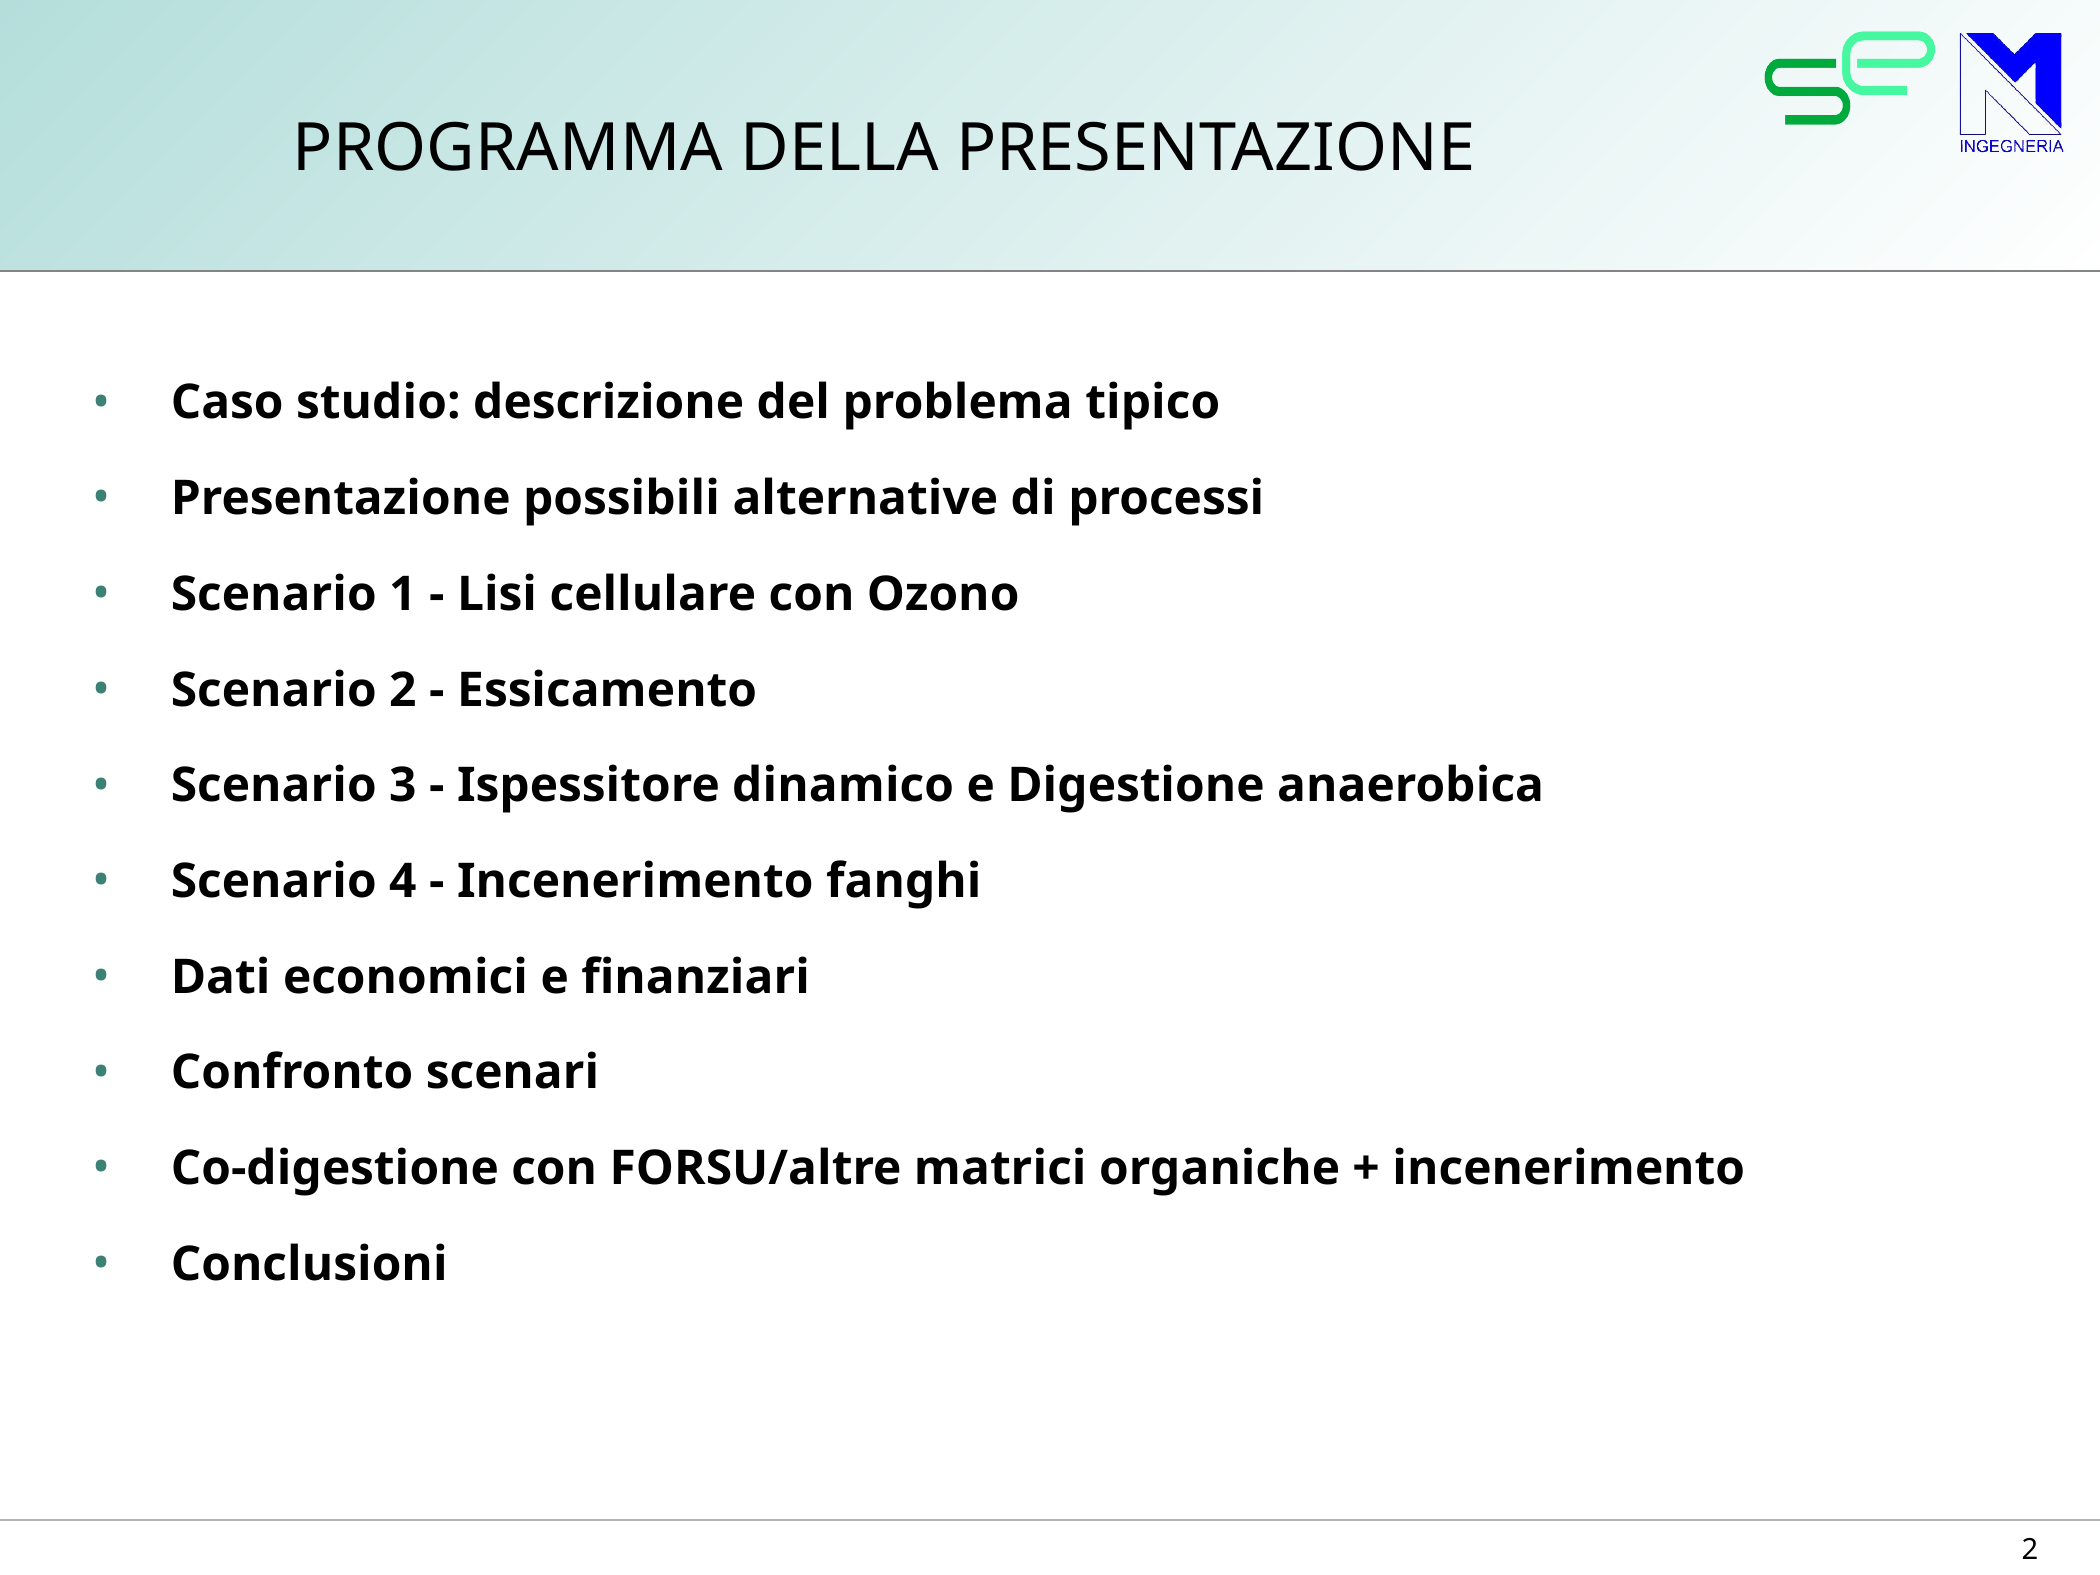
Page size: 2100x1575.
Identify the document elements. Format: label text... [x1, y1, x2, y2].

text_box PROGRAMMA DELLA PRESENTAZIONE [69, 77, 1700, 209]
text_box [0, 0, 2100, 270]
picture [1947, 27, 2069, 160]
text_box 2 [2006, 1531, 2083, 1575]
list Caso studio: descrizione del problema tipico Presentazione possibili alternative di processi Scenario 1 - Lisi cellulare con Ozono Scenario 2 - Essicamento Scenario 3 - Ispessitore dinamico e Digestione anaerobica Scenario 4 - Incenerimento fanghi Dati economici e finanziari Confronto scenari Co-digestione con FORSU/altre matrici organiche + incenerimento Conclusioni [71, 331, 2009, 1458]
picture [1761, 27, 1939, 128]
